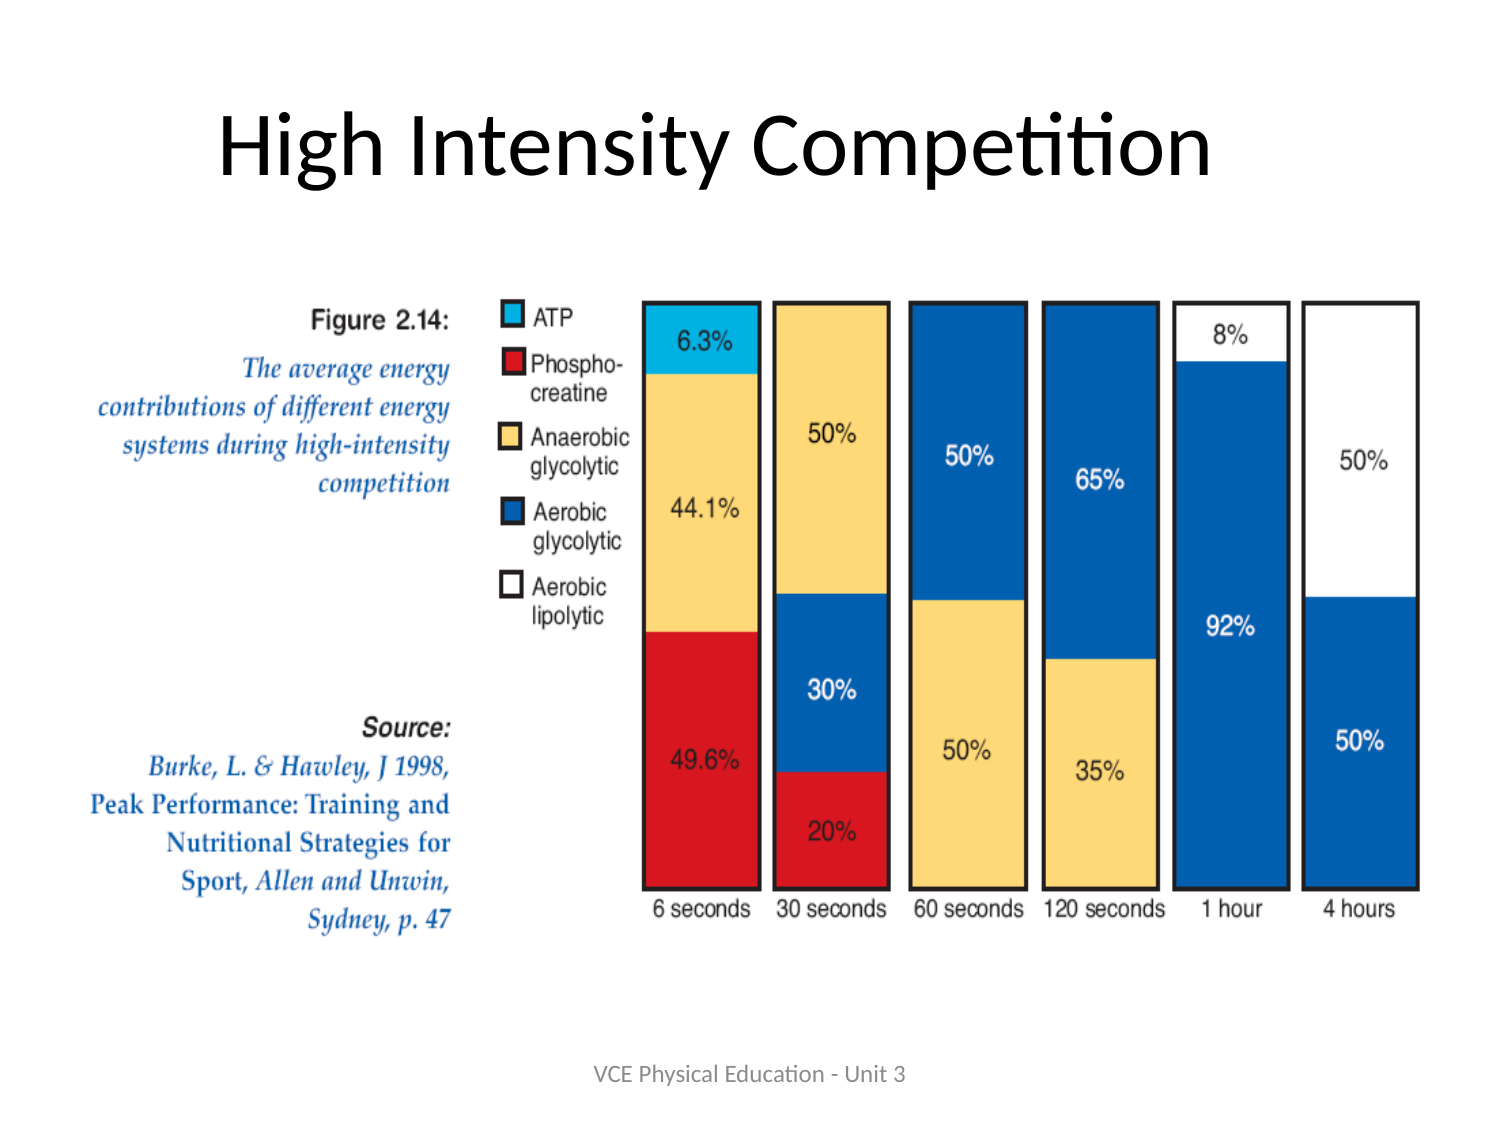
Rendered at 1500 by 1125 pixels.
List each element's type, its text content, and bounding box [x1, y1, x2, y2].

footer VCE Physical Education - Unit 3 [512, 1042, 988, 1103]
title High Intensity Competition [0, 45, 1350, 233]
picture [74, 274, 1438, 991]
